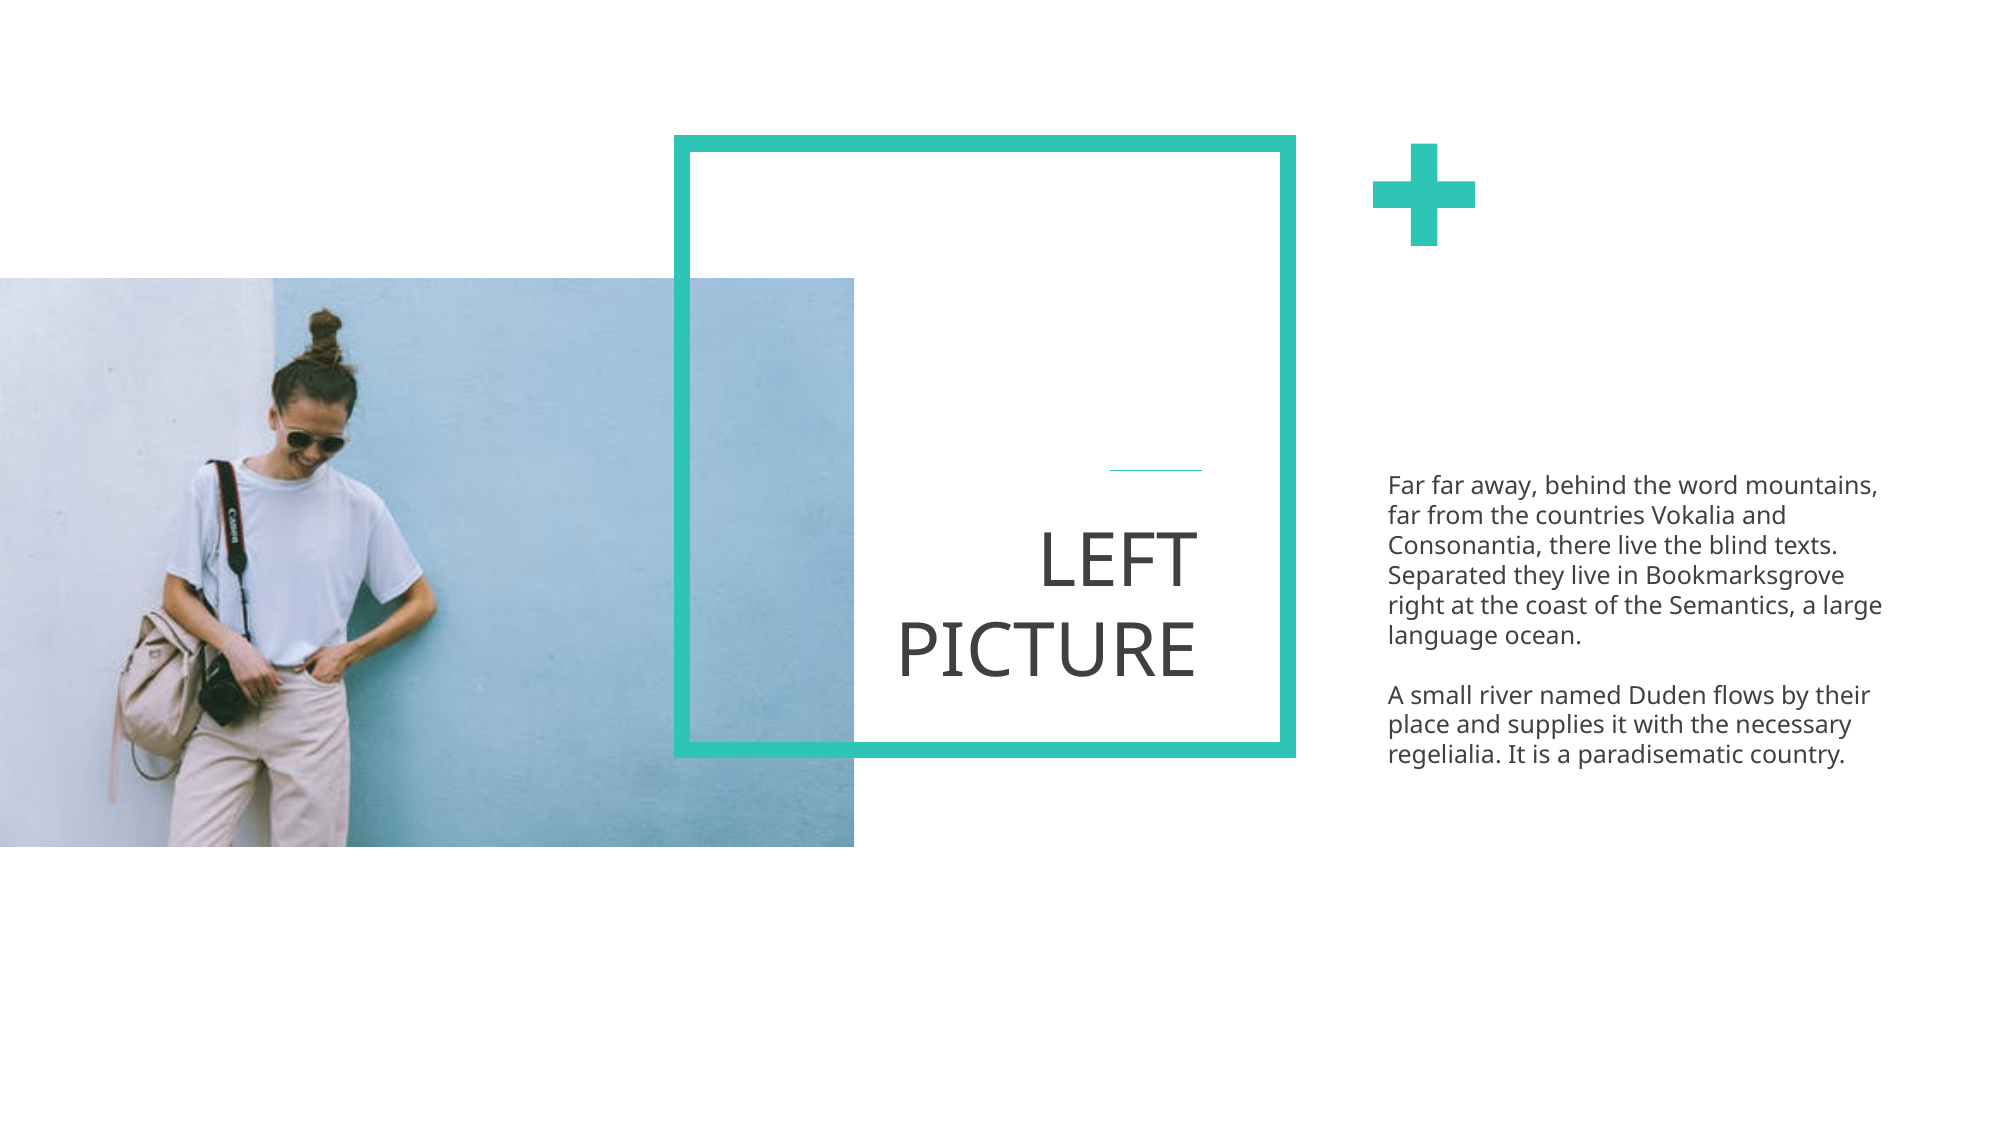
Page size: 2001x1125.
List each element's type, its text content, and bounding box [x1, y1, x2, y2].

text_box [681, 143, 1289, 751]
text_box Far far away, behind the word mountains, far from the countries Vokalia and Consonantia, there live the blind texts. Separated they live in Bookmarksgrove right at the coast of the Semantics, a large language ocean. A small river named Duden flows by their place and supplies it with the necessary regelialia. It is a paradisematic country. [1373, 462, 1910, 777]
text_box LEFT PICTURE [880, 504, 1214, 700]
text_box [1372, 143, 1476, 247]
picture [0, 277, 855, 847]
